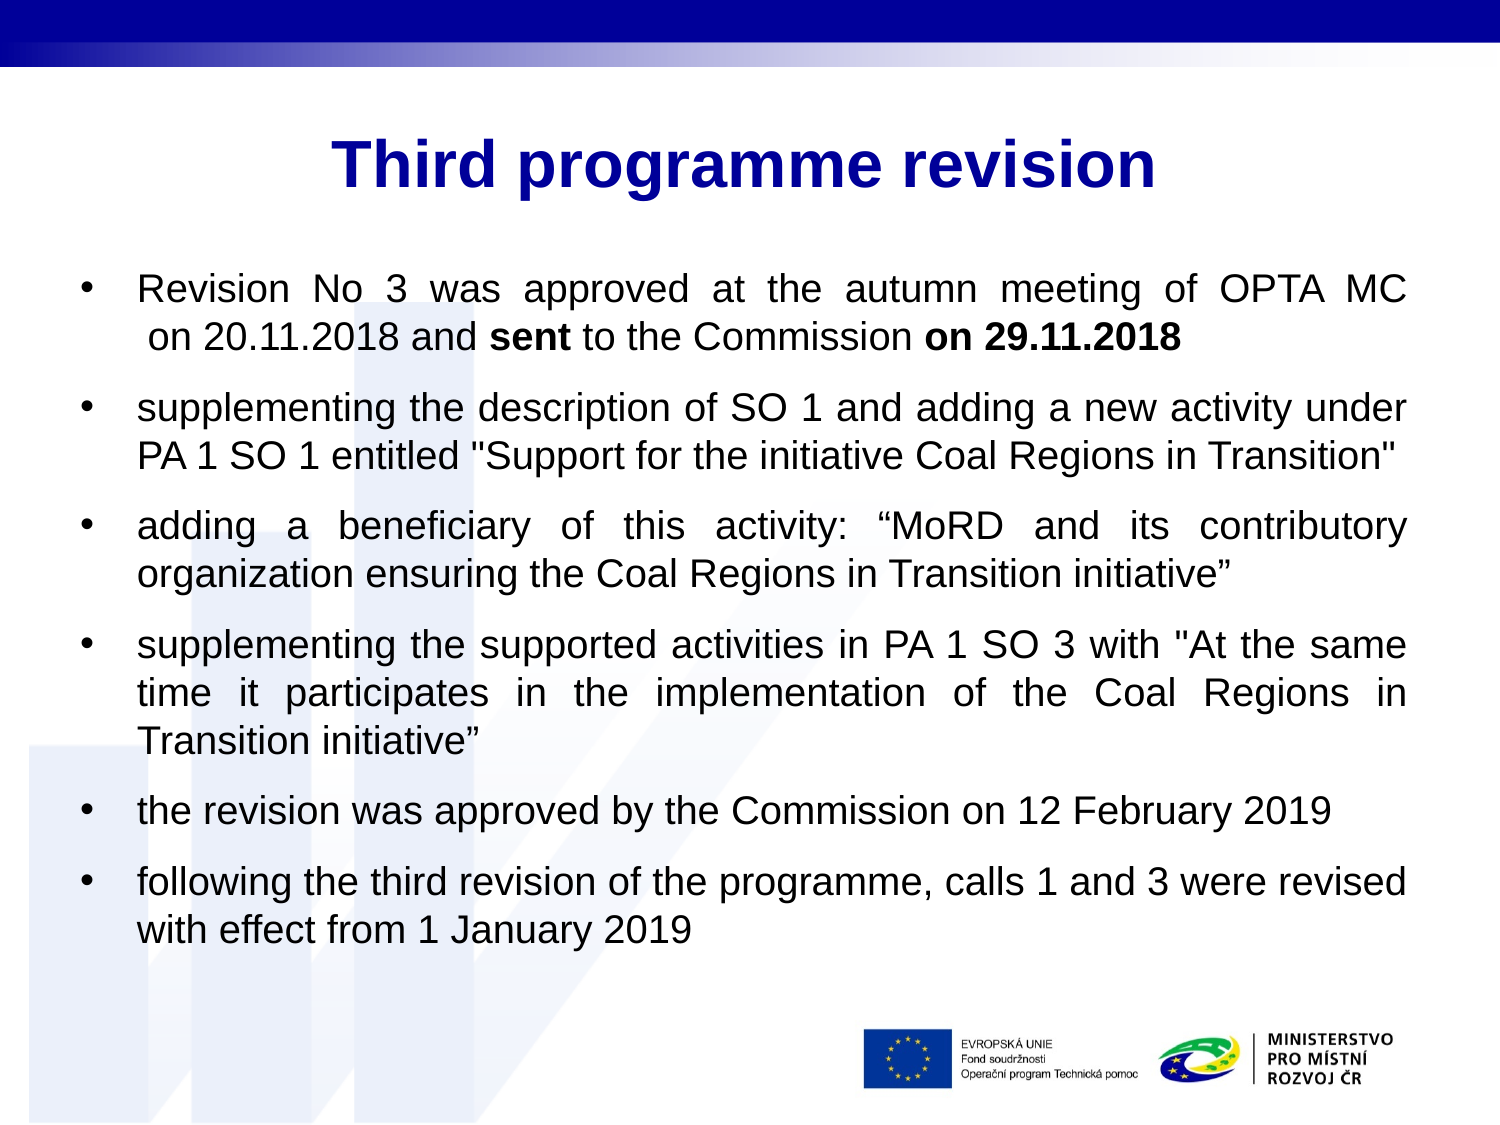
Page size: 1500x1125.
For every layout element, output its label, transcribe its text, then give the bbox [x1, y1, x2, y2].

title Third programme revision [64, 113, 1425, 197]
picture [29, 302, 1412, 1125]
list Revision No 3 was approved at the autumn meeting of OPTA MC on 20.11.2018 and sent to the Commission on 29.11.2018 supplementing the description of SO 1 and adding a new activity under PA 1 SO 1 entitled "Support for the initiative Coal Regions in Transition" adding a beneficiary of this activity: “MoRD and its contributory organization ensuring the Coal Regions in Transition initiative” supplementing the supported activities in PA 1 SO 3 with "At the same time it participates in the implementation of the Coal Regions in Transition initiative” the revision was approved by the Commission on 12 February 2019 following the third revision of the programme, calls 1 and 3 were revised with effect from 1 January 2019 [64, 255, 1425, 1000]
